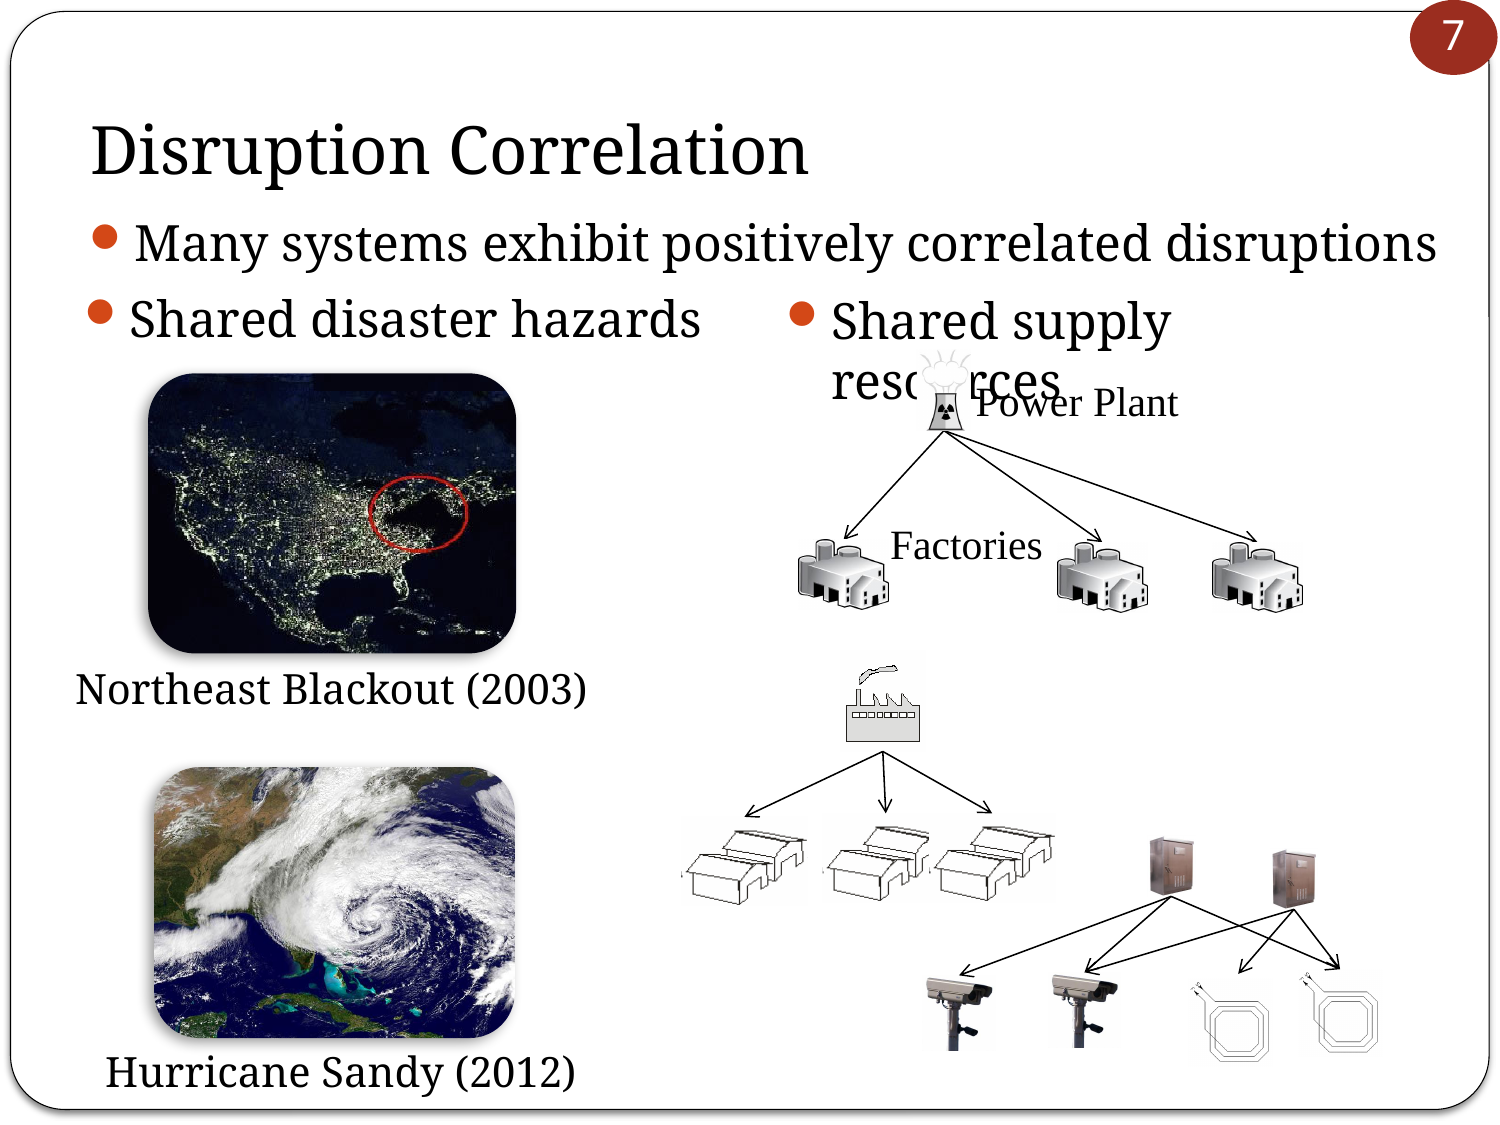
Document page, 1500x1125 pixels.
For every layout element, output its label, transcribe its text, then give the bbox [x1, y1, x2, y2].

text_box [94, 373, 568, 723]
text_box Many systems exhibit positively correlated disruptions [74, 204, 1500, 323]
slide_number 7 [1187, 1051, 1500, 1125]
list Shared disaster hazards [69, 279, 771, 399]
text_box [121, 766, 561, 1108]
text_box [680, 650, 1056, 907]
text_box Shared supply resources [771, 323, 1416, 401]
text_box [798, 349, 1303, 613]
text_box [922, 835, 1383, 1067]
title Disruption Correlation [75, 100, 1398, 204]
